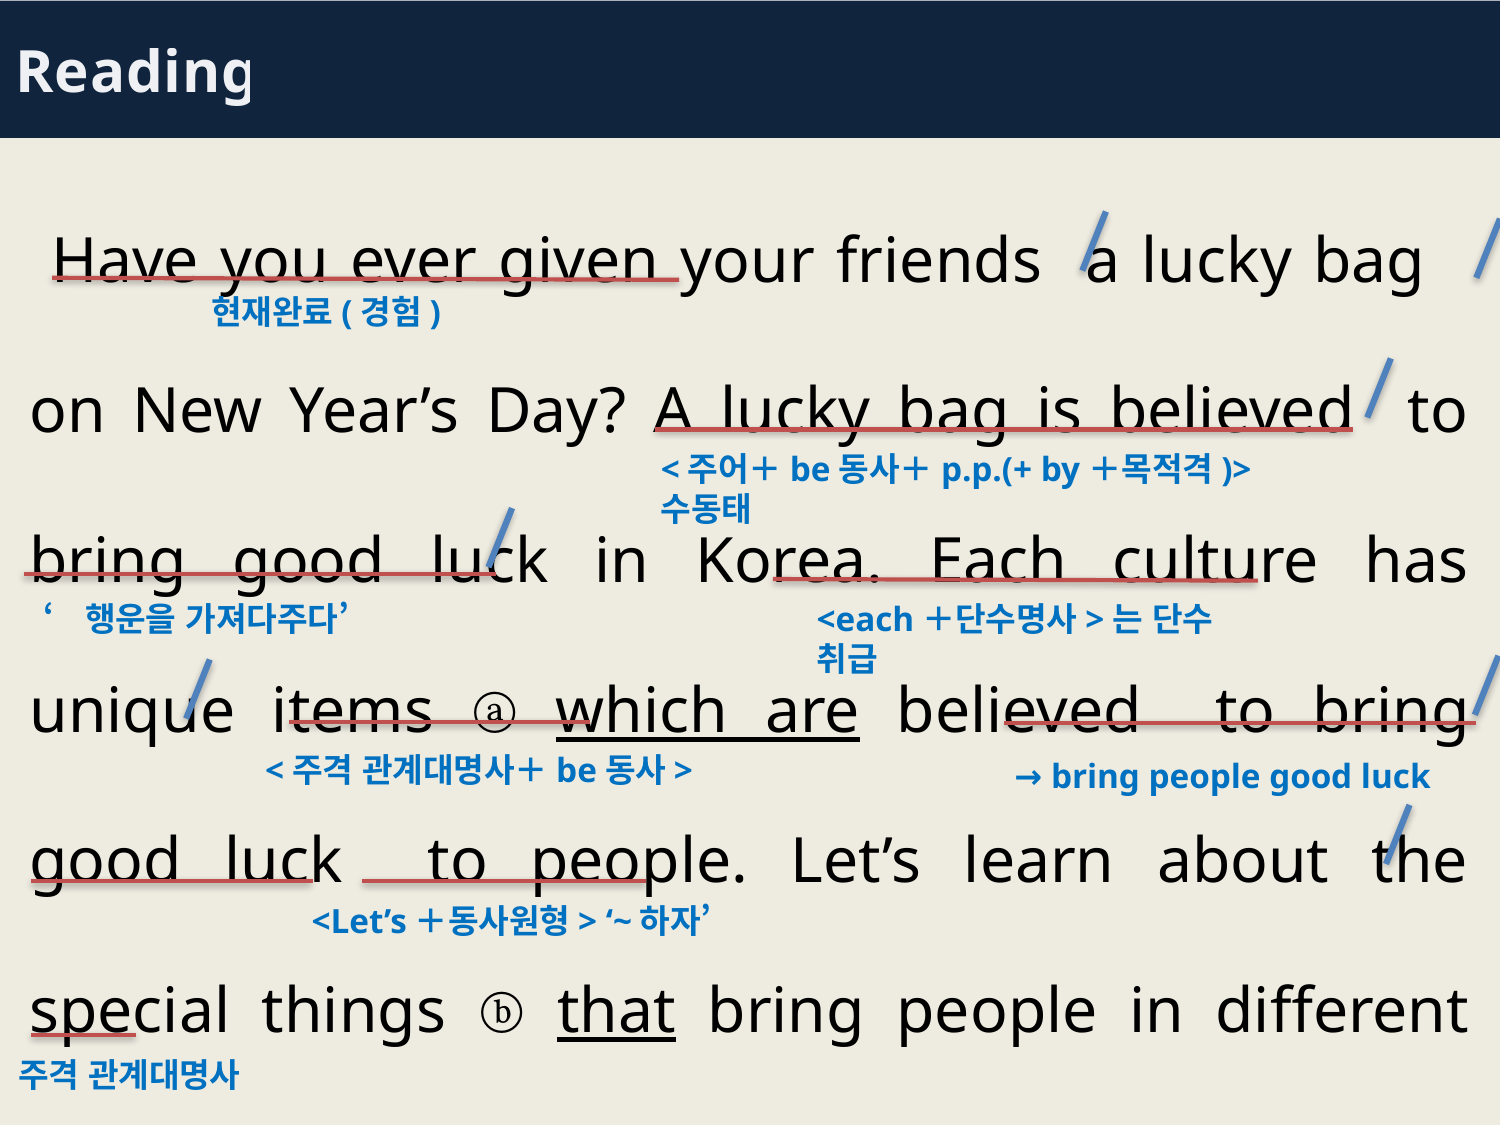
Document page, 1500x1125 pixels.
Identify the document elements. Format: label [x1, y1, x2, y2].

text_box [1366, 358, 1392, 418]
text_box [1474, 655, 1499, 715]
text_box [0, 0, 1500, 1125]
text_box [1476, 218, 1500, 278]
text_box [185, 659, 210, 719]
text_box [488, 507, 513, 568]
text_box [1385, 804, 1410, 865]
text_box [1081, 211, 1107, 271]
